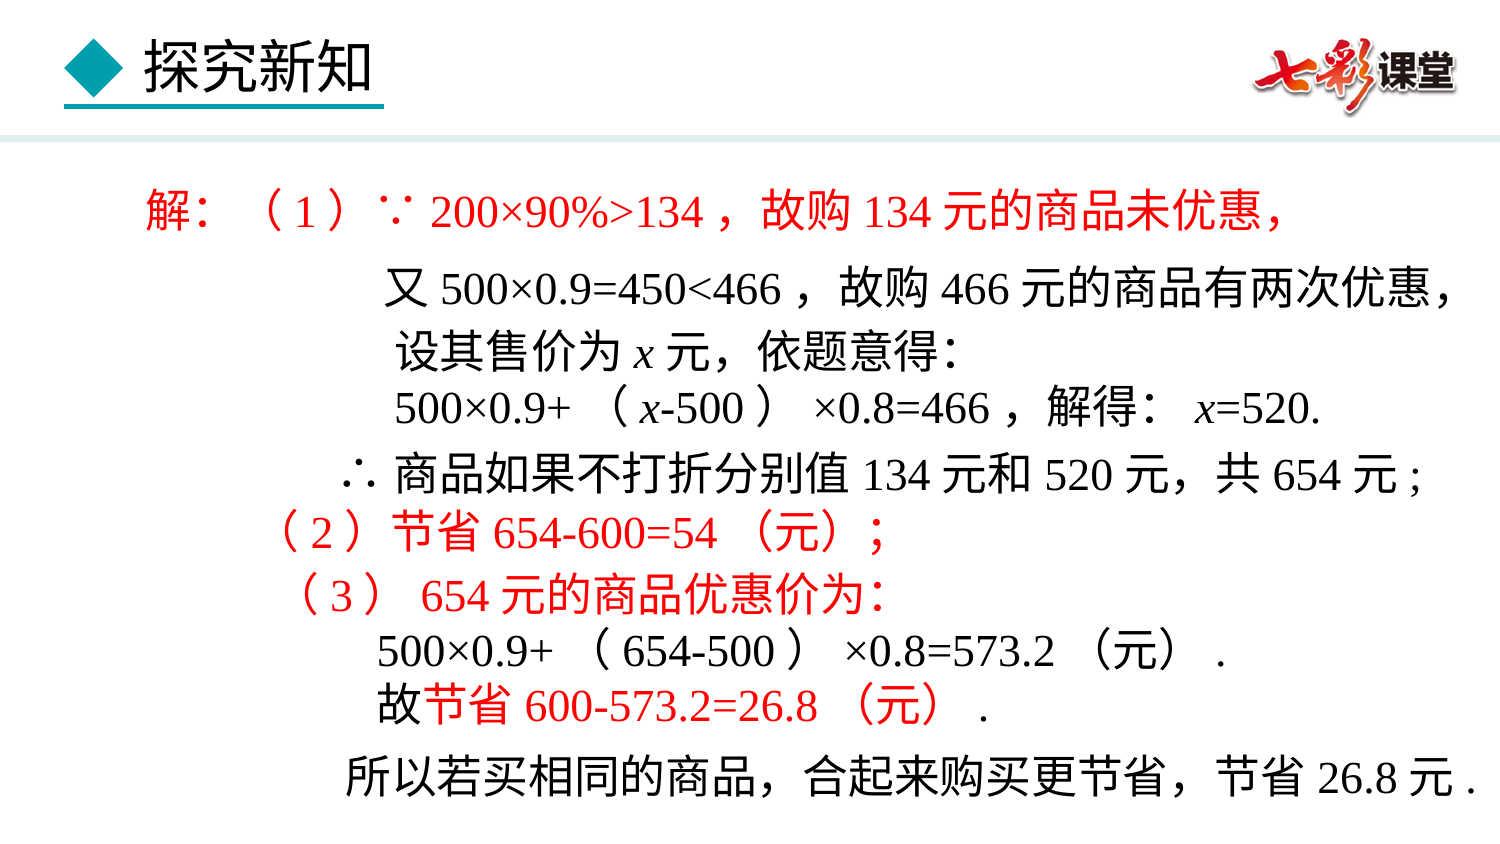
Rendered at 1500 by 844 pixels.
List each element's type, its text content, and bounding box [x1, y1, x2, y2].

text_box （2）节省654-600=54（元）； [239, 494, 927, 565]
picture [1249, 32, 1461, 118]
text_box 所以若买相同的商品，合起来购买更节省，节省26.8元. [330, 740, 1492, 810]
text_box ∴商品如果不打折分别值134元和520元，共654元; [321, 437, 1437, 507]
text_box （3）654元的商品优惠价为： 500×0.9+（654-500）×0.8=573.2（元）. 故节省600-573.2=26.8（元）. [258, 558, 1336, 739]
text_box 设其售价为x元，依题意得： 500×0.9+（x-500）×0.8=466，解得：x=520. [379, 315, 1337, 437]
text_box 又500×0.9=450<466，故购466元的商品有两次优惠， [368, 250, 1494, 321]
text_box 解：（1）∵200×90%>134，故购134元的商品未优惠， [130, 173, 1324, 244]
